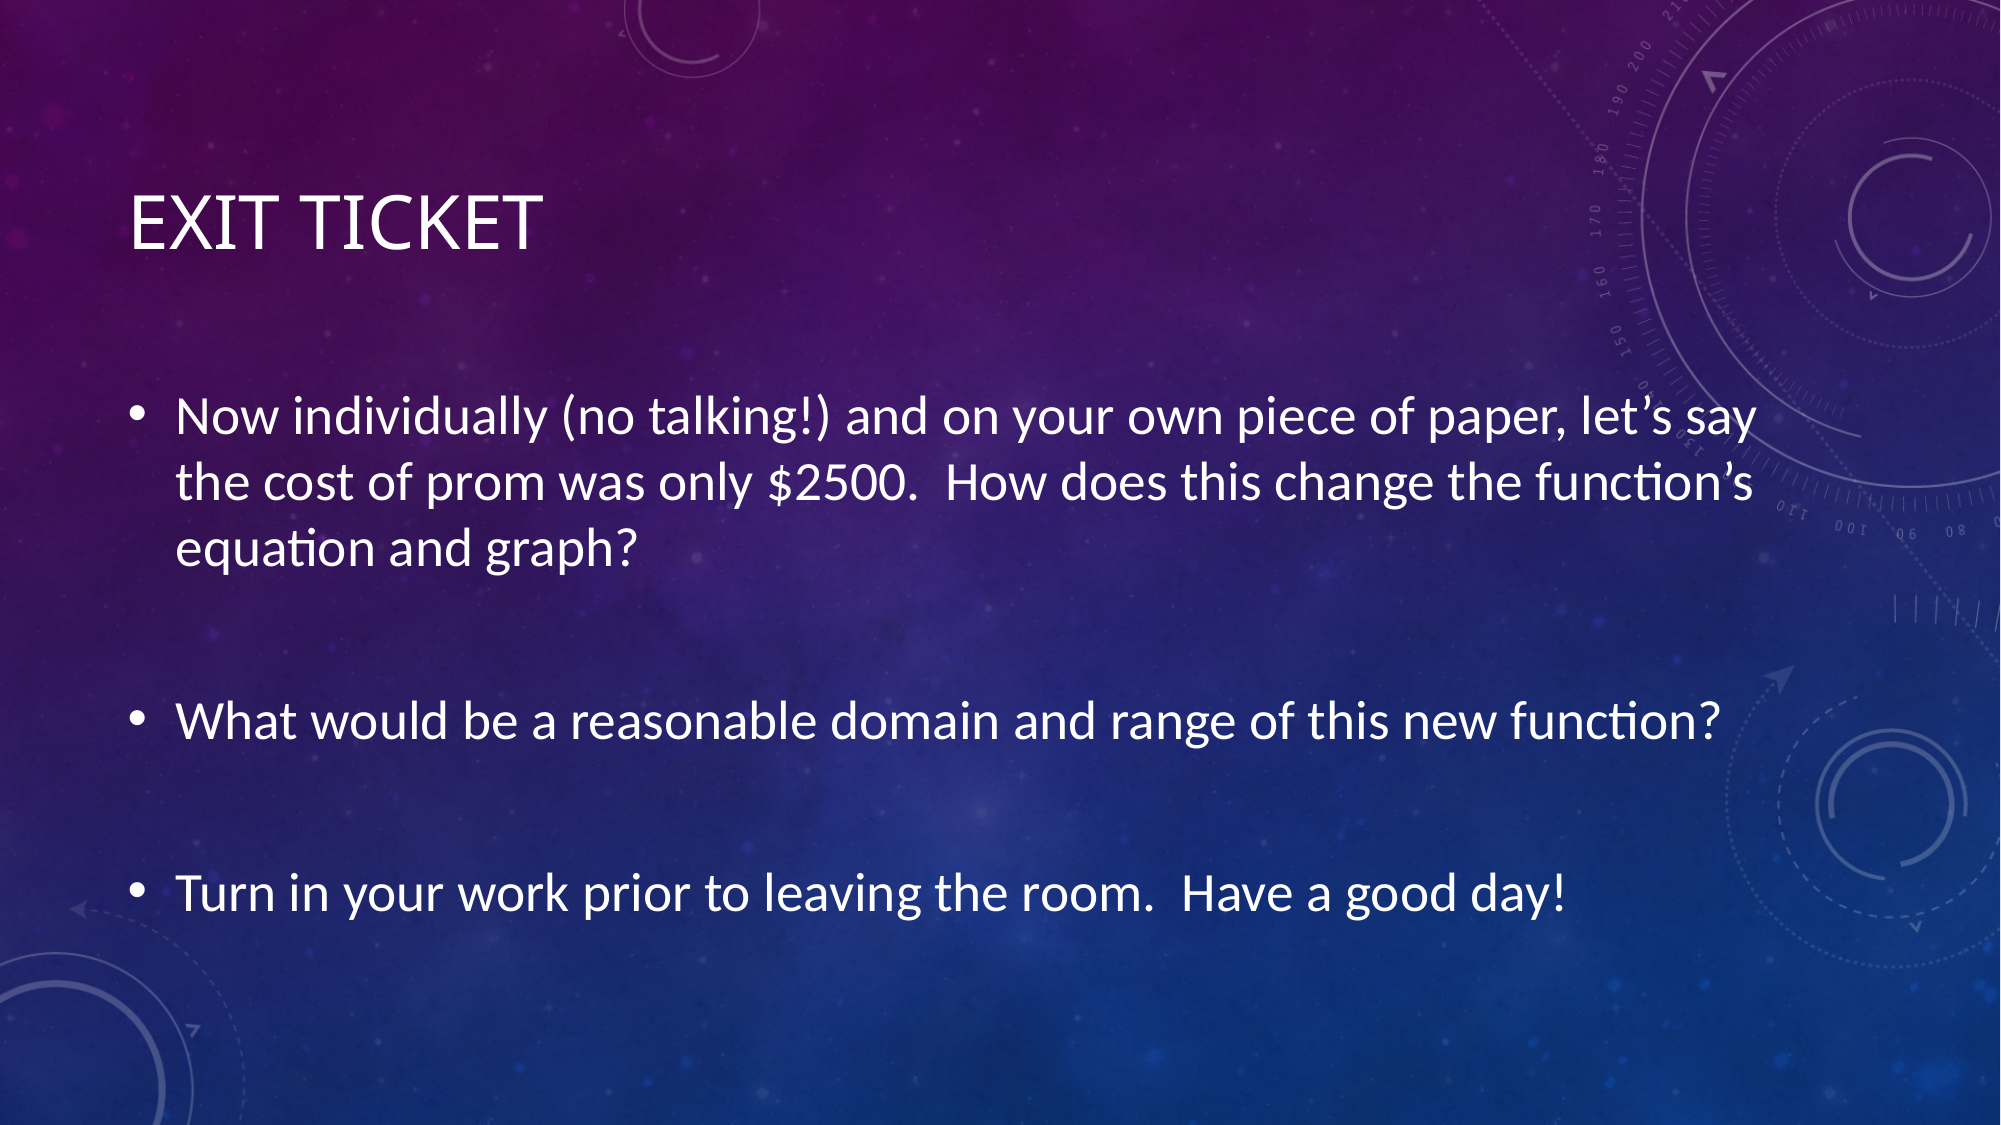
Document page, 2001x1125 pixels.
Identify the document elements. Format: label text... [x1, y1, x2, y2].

picture [0, 0, 2001, 1125]
list Now individually (no talking!) and on your own piece of paper, let’s say the cost of prom was only $2500. How does this change the function’s equation and graph? What would be a reasonable domain and range of this new function? Turn in your work prior to leaving the room. Have a good day! [112, 351, 1775, 950]
title Exit ticket [112, 99, 1775, 339]
